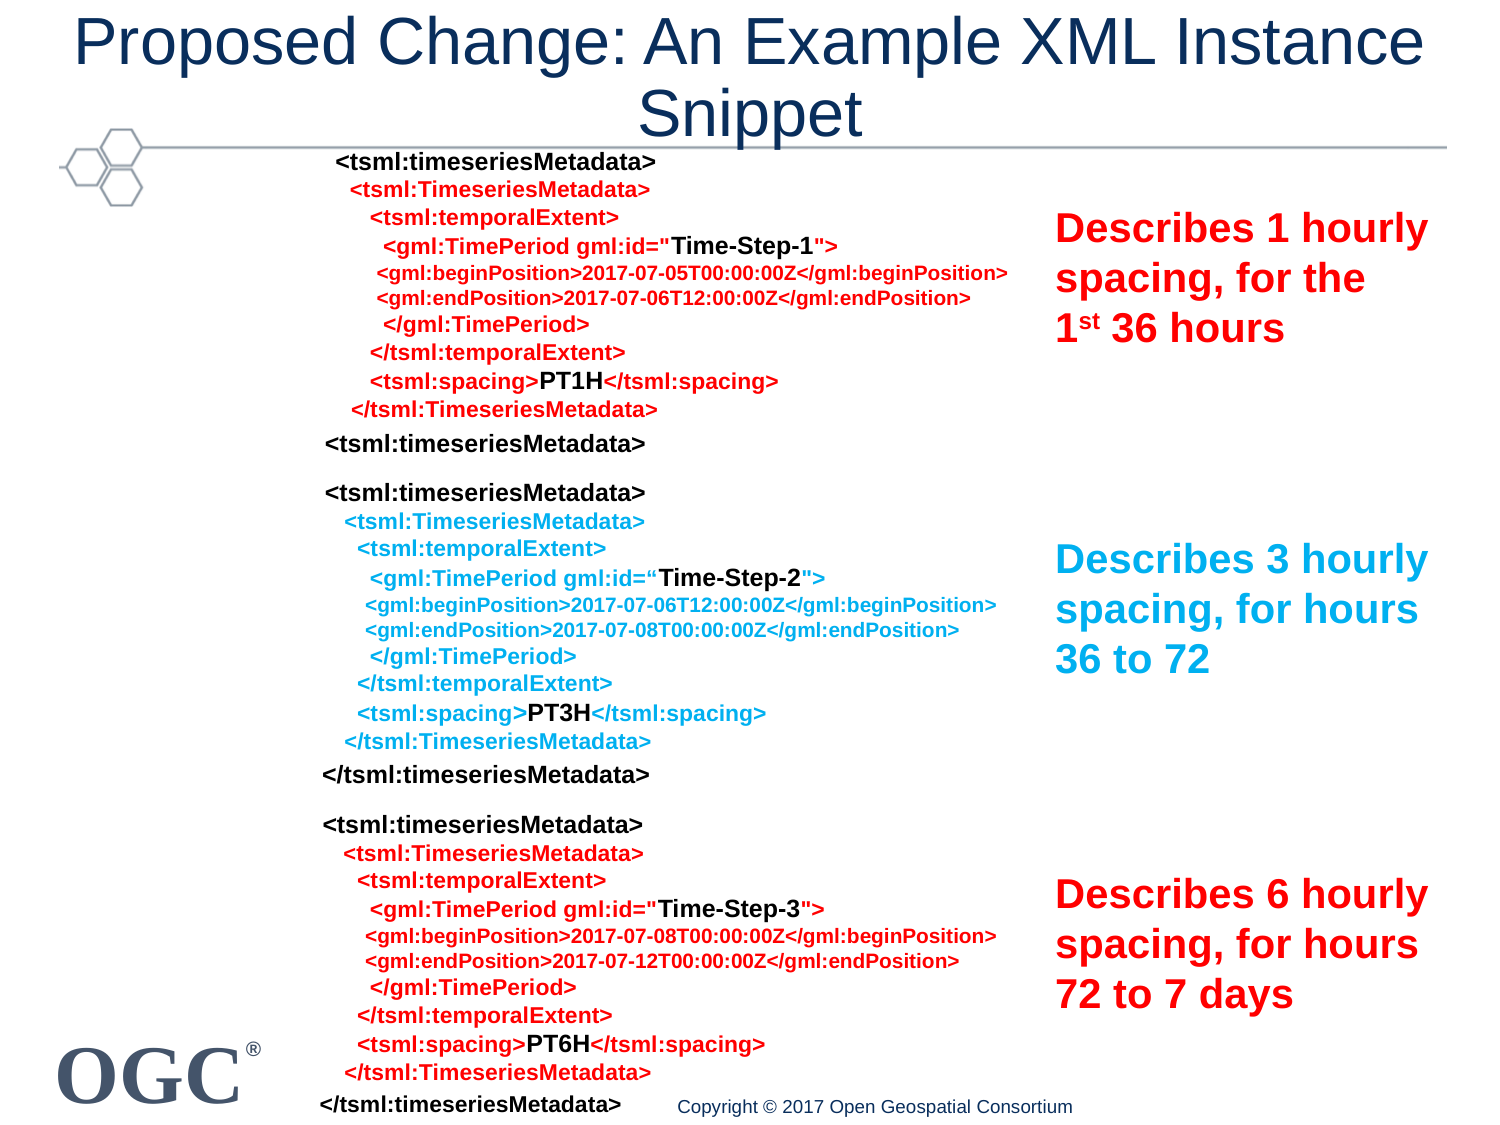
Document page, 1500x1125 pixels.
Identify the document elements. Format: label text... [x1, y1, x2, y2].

text_box Describes 1 hourly spacing, for the 1st 36 hours [1038, 191, 1467, 383]
text_box Describes 6 hourly spacing, for hours 72 to 7 days [1038, 857, 1467, 1024]
title Proposed Change: An Example XML Instance Snippet [37, 22, 1463, 136]
picture [59, 136, 1447, 208]
footer Copyright © 2017 Open Geospatial Consortium [612, 1087, 1138, 1125]
list <tsml:timeseriesMetadata> <tsml:TimeseriesMetadata> <tsml:temporalExtent> <gml:TimePeriod gml:id="Time-Step-1"> <gml:beginPosition>2017-07-05T00:00:00Z</gml:beginPosition> <gml:endPosition>2017-07-06T12:00:00Z</gml:endPosition> </gml:TimePeriod> </tsml:temporalExtent> <tsml:spacing>PT1H</tsml:spacing> </tsml:TimeseriesMetadata> <tsml:timeseriesMetadata> <tsml:timeseriesMetadata> <tsml:TimeseriesMetadata> <tsml:temporalExtent> <gml:TimePeriod gml:id=“Time-Step-2"> <gml:beginPosition>2017-07-06T12:00:00Z</gml:beginPosition> <gml:endPosition>2017-07-08T00:00:00Z</gml:endPosition> </gml:TimePeriod> </tsml:temporalExtent> <tsml:spacing>PT3H</tsml:spacing> </tsml:TimeseriesMetadata> </tsml:timeseriesMetadata> <tsml:timeseriesMetadata> <tsml:TimeseriesMetadata> <tsml:temporalExtent> <gml:TimePeriod gml:id="Time-Step-3"> <gml:beginPosition>2017-07-08T00:00:00Z</gml:beginPosition> <gml:endPosition>2017-07-12T00:00:00Z</gml:endPosition> </gml:TimePeriod> </tsml:temporalExtent> <tsml:spacing>PT6H</tsml:spacing> </tsml:TimeseriesMetadata> </tsml:timeseriesMetadata> [212, 137, 1500, 1125]
text_box Describes 3 hourly spacing, for hours 36 to 72 [1038, 523, 1455, 677]
